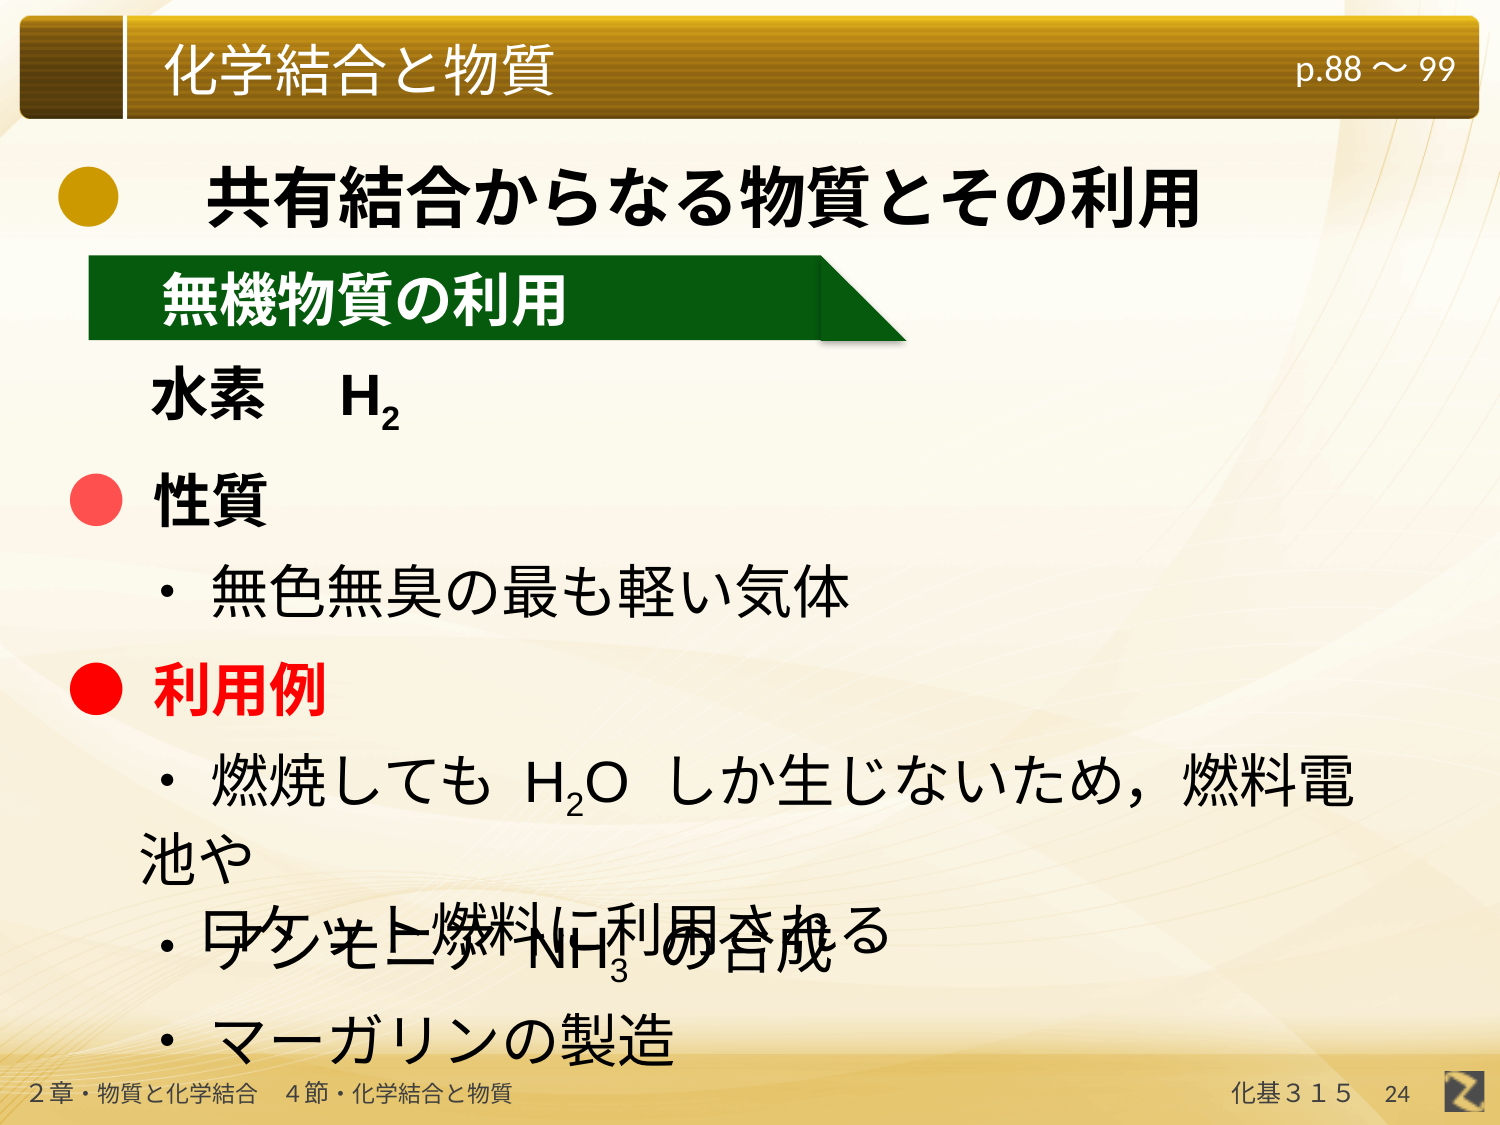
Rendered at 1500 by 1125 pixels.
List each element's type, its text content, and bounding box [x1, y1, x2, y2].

text_box ● 性質 [53, 456, 349, 541]
picture [0, 0, 1500, 1125]
text_box ● 利用例 [53, 645, 349, 730]
text_box ・ マーガリンの製造 [123, 996, 1400, 1082]
slide_number 24 [1358, 1070, 1437, 1118]
text_box 水素 H2 [135, 350, 691, 445]
text_box ● 共有結合からなる物質とその利用 [41, 148, 1294, 244]
text_box ・ 燃焼しても H2O しか生じないため，燃料電池や ロケット燃料に利用される [124, 736, 1400, 902]
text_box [88, 255, 907, 342]
text_box ・ アンモニア NH3 の合成 [123, 902, 1400, 996]
text_box ・ 無色無臭の最も軽い気体 [124, 547, 1400, 633]
